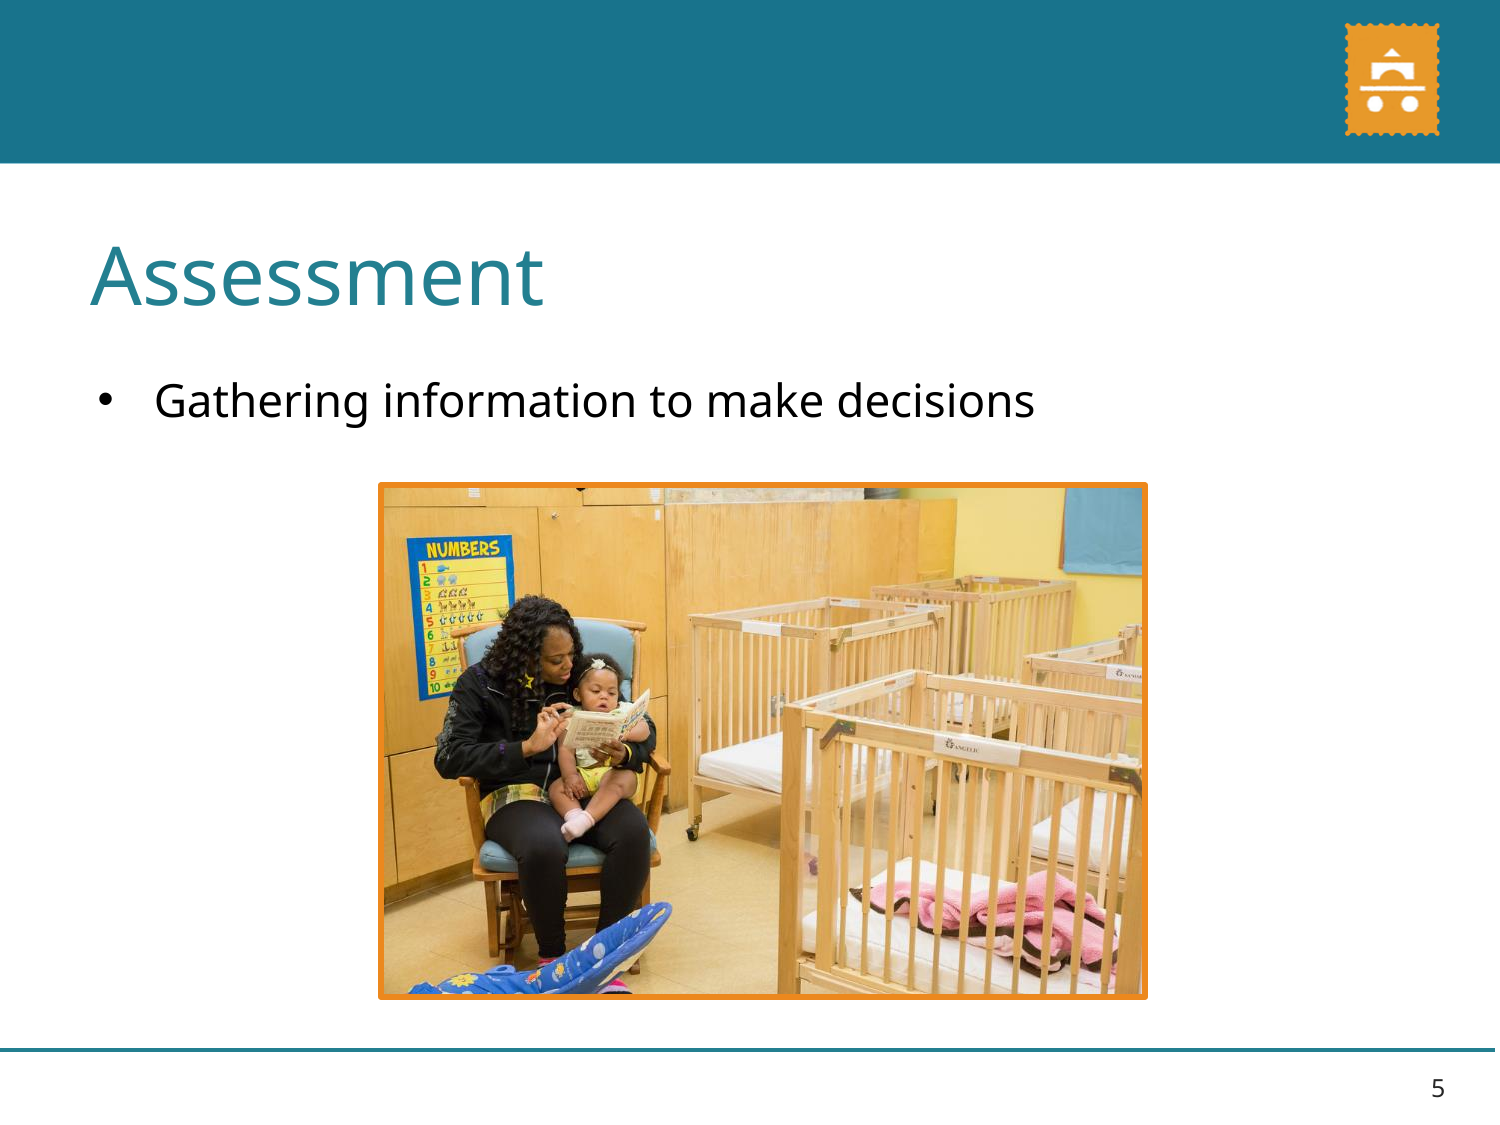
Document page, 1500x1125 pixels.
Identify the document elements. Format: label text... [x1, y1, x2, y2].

picture [0, 0, 1500, 1125]
text_box Gathering information to make decisions [82, 364, 1500, 450]
text_box 5 [1416, 1065, 1460, 1125]
text_box Assessment [74, 216, 1451, 330]
